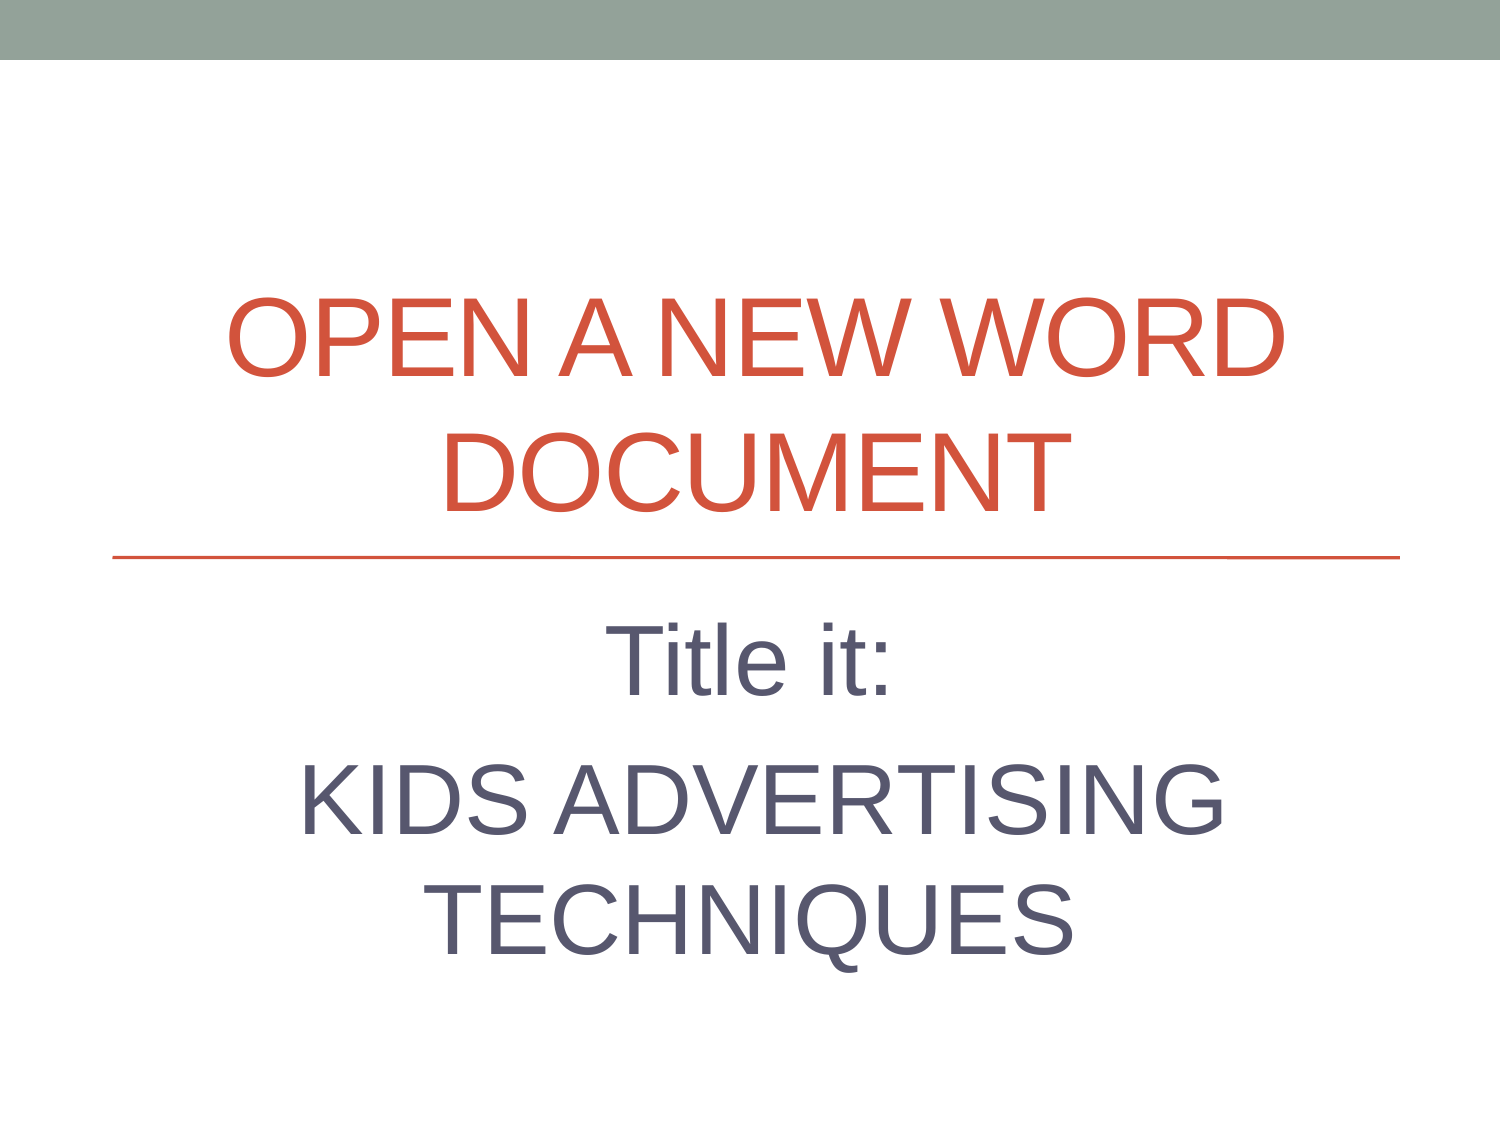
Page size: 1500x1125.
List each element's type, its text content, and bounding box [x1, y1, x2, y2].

subtitle Title it: KIDS ADVERTISING TECHNIQUES [225, 587, 1275, 875]
title Open a new word document [112, 224, 1400, 542]
